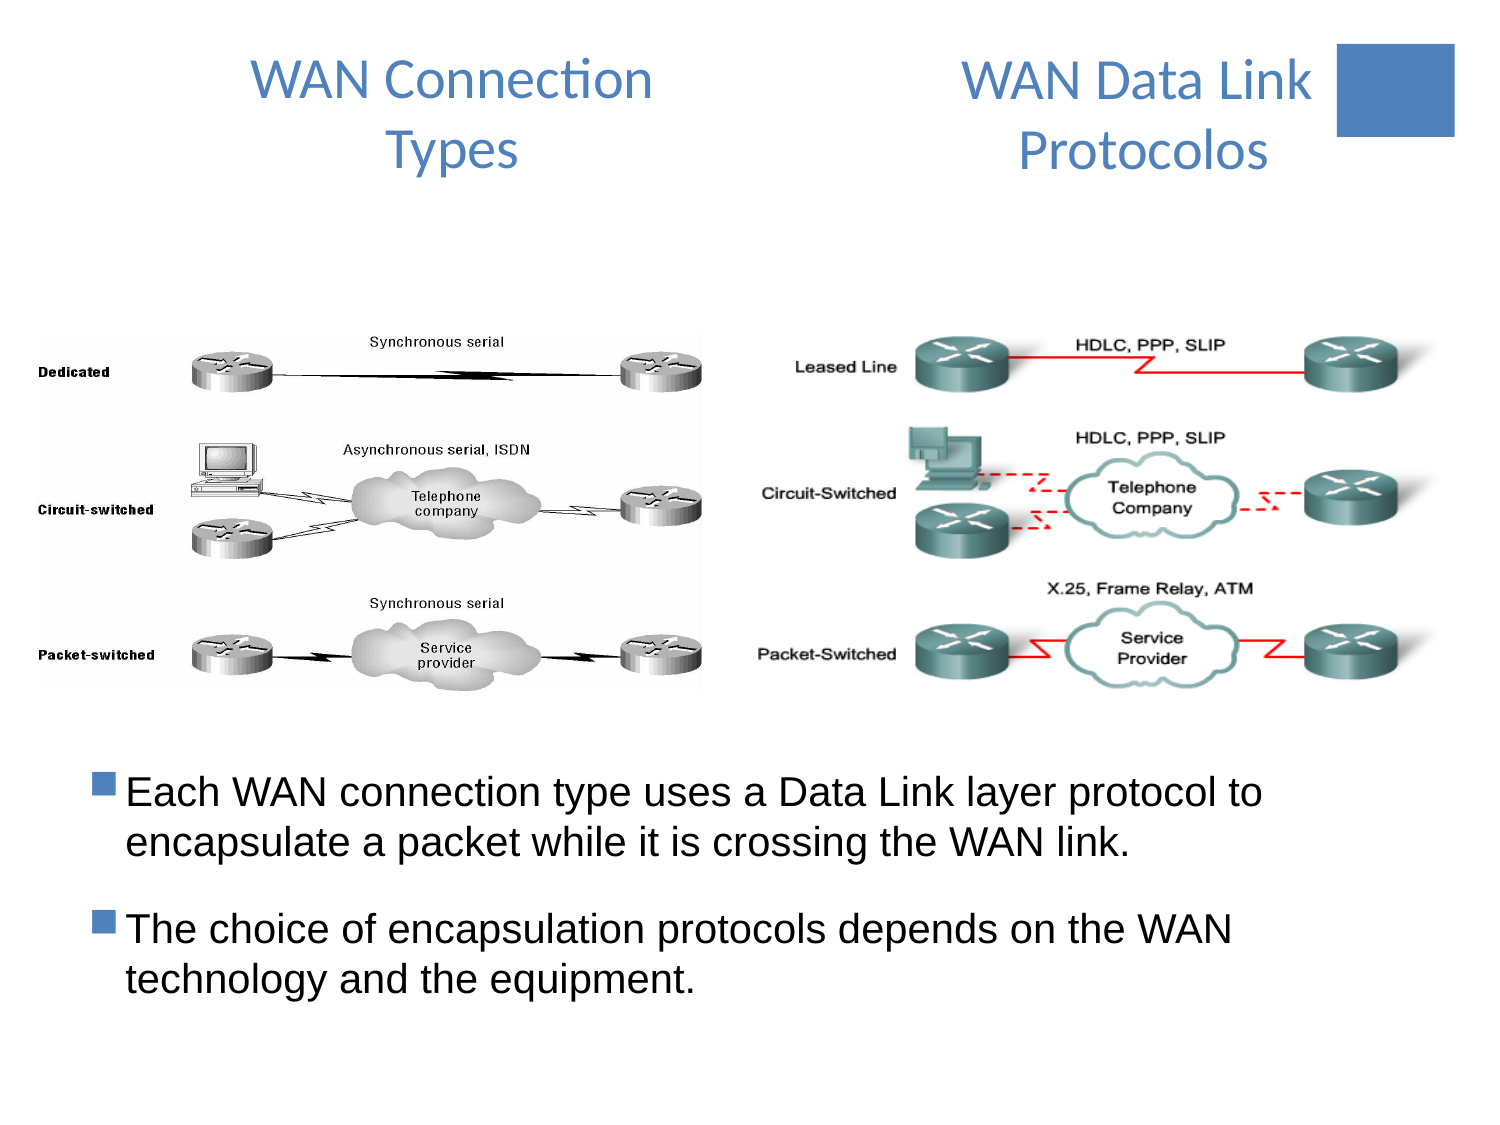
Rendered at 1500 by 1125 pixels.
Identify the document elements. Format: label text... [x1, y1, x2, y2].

title WAN Connection Types [168, 0, 737, 188]
picture [36, 332, 702, 692]
picture [735, 312, 1443, 692]
text_box WAN Data Link Protocolos [946, 33, 1328, 189]
text_box Each WAN connection type uses a Data Link layer protocol to encapsulate a packet while it is crossing the WAN link. The choice of encapsulation protocols depends on the WAN technology and the equipment. [73, 756, 1400, 1125]
